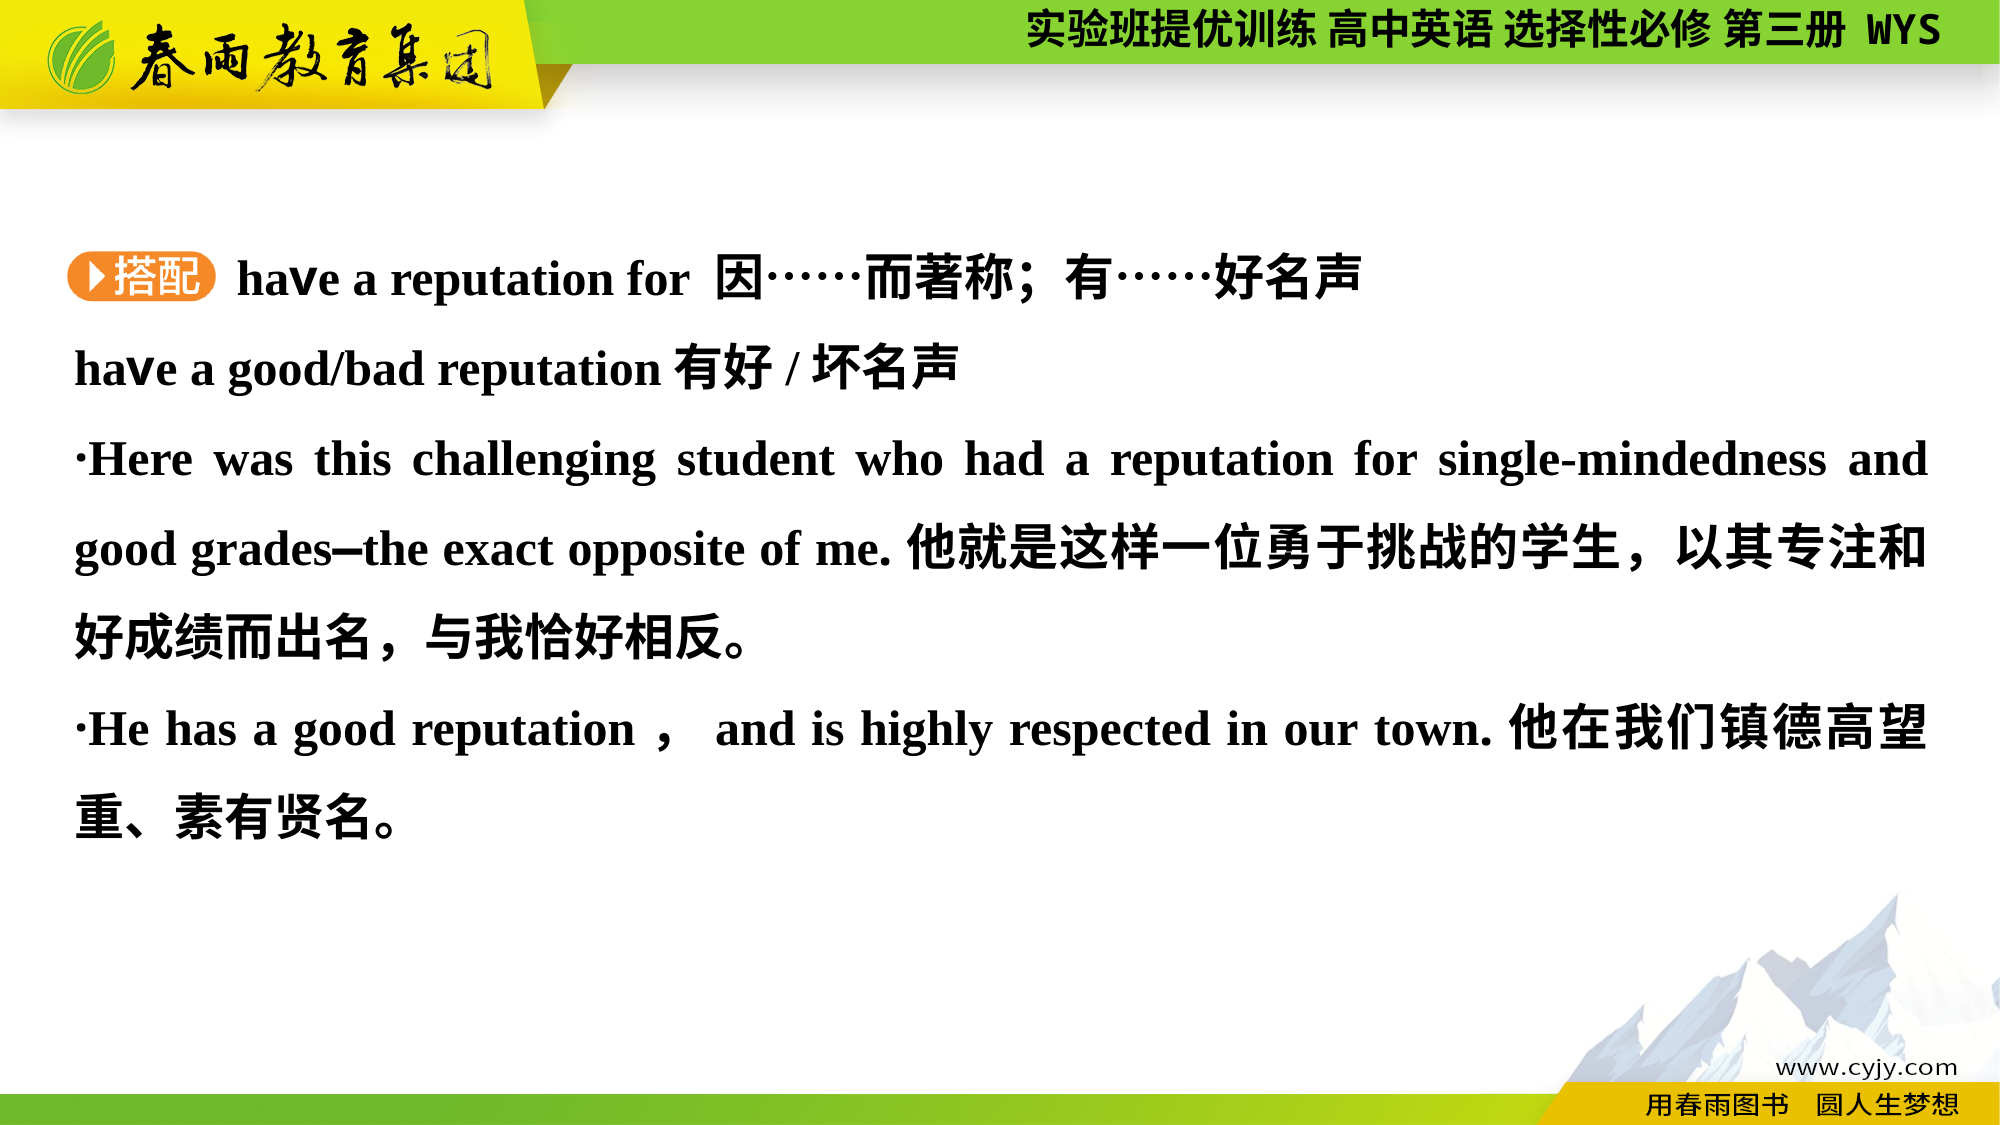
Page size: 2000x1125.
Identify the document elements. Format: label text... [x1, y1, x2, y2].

list have a reputation for 因……而著称；有……好名声 have a good/bad reputation有好/坏名声 ·Here was this challenging student who had a reputation for single-mindedness and good grades—the exact opposite of me.他就是这样一位勇于挑战的学生，以其专注和好成绩而出名，与我恰好相反。 ·He has a good reputation，and is highly respected in our town.他在我们镇德高望重、素有贤名。 [59, 208, 1944, 860]
picture [0, 0, 2000, 1125]
